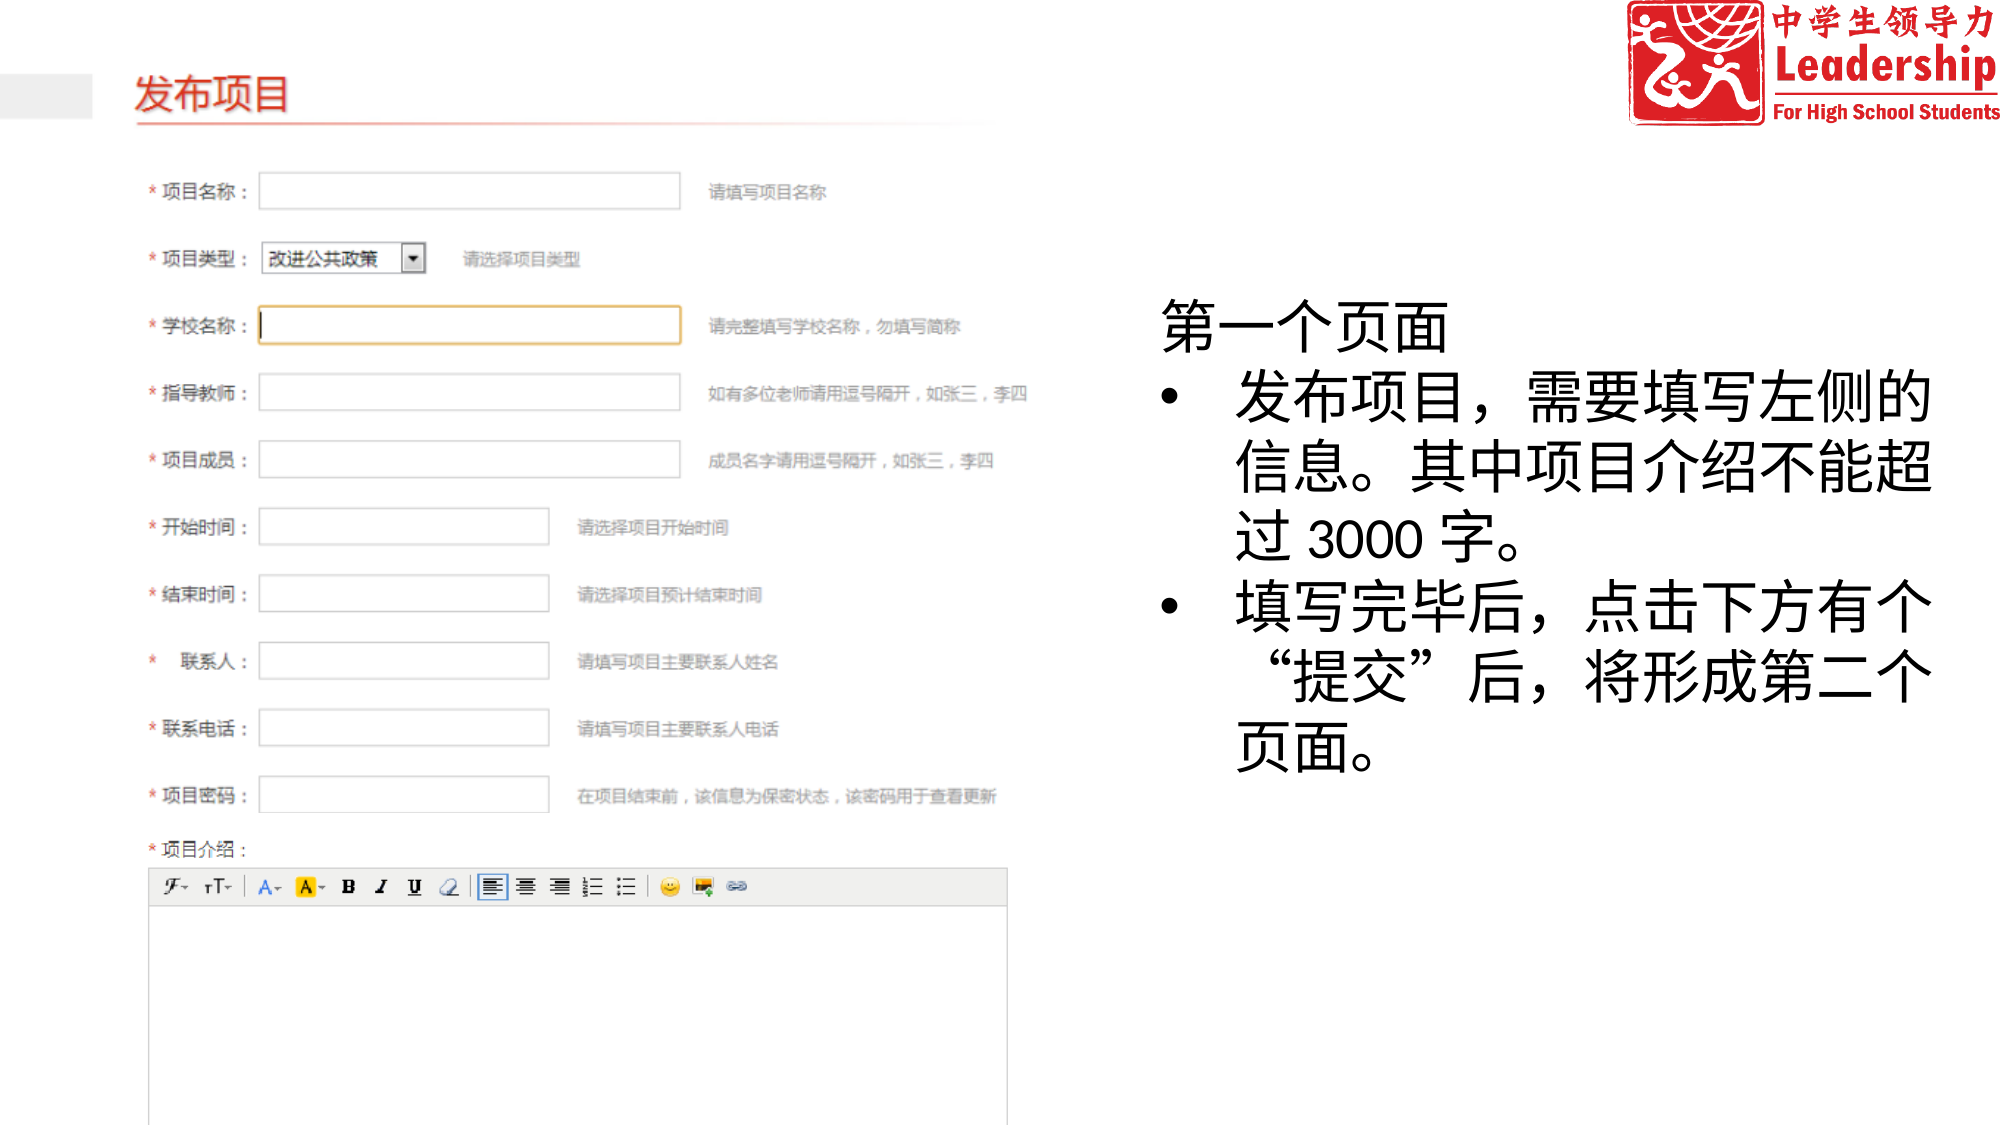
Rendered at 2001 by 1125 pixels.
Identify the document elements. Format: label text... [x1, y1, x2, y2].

text_box 第一个页面 发布项目，需要填写左侧的信息。其中项目介绍不能超过3000字。 填写完毕后，点击下方有个“提交”后，将形成第二个页面。 [1144, 283, 1965, 858]
picture [1627, 0, 2000, 126]
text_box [0, 27, 1069, 1125]
